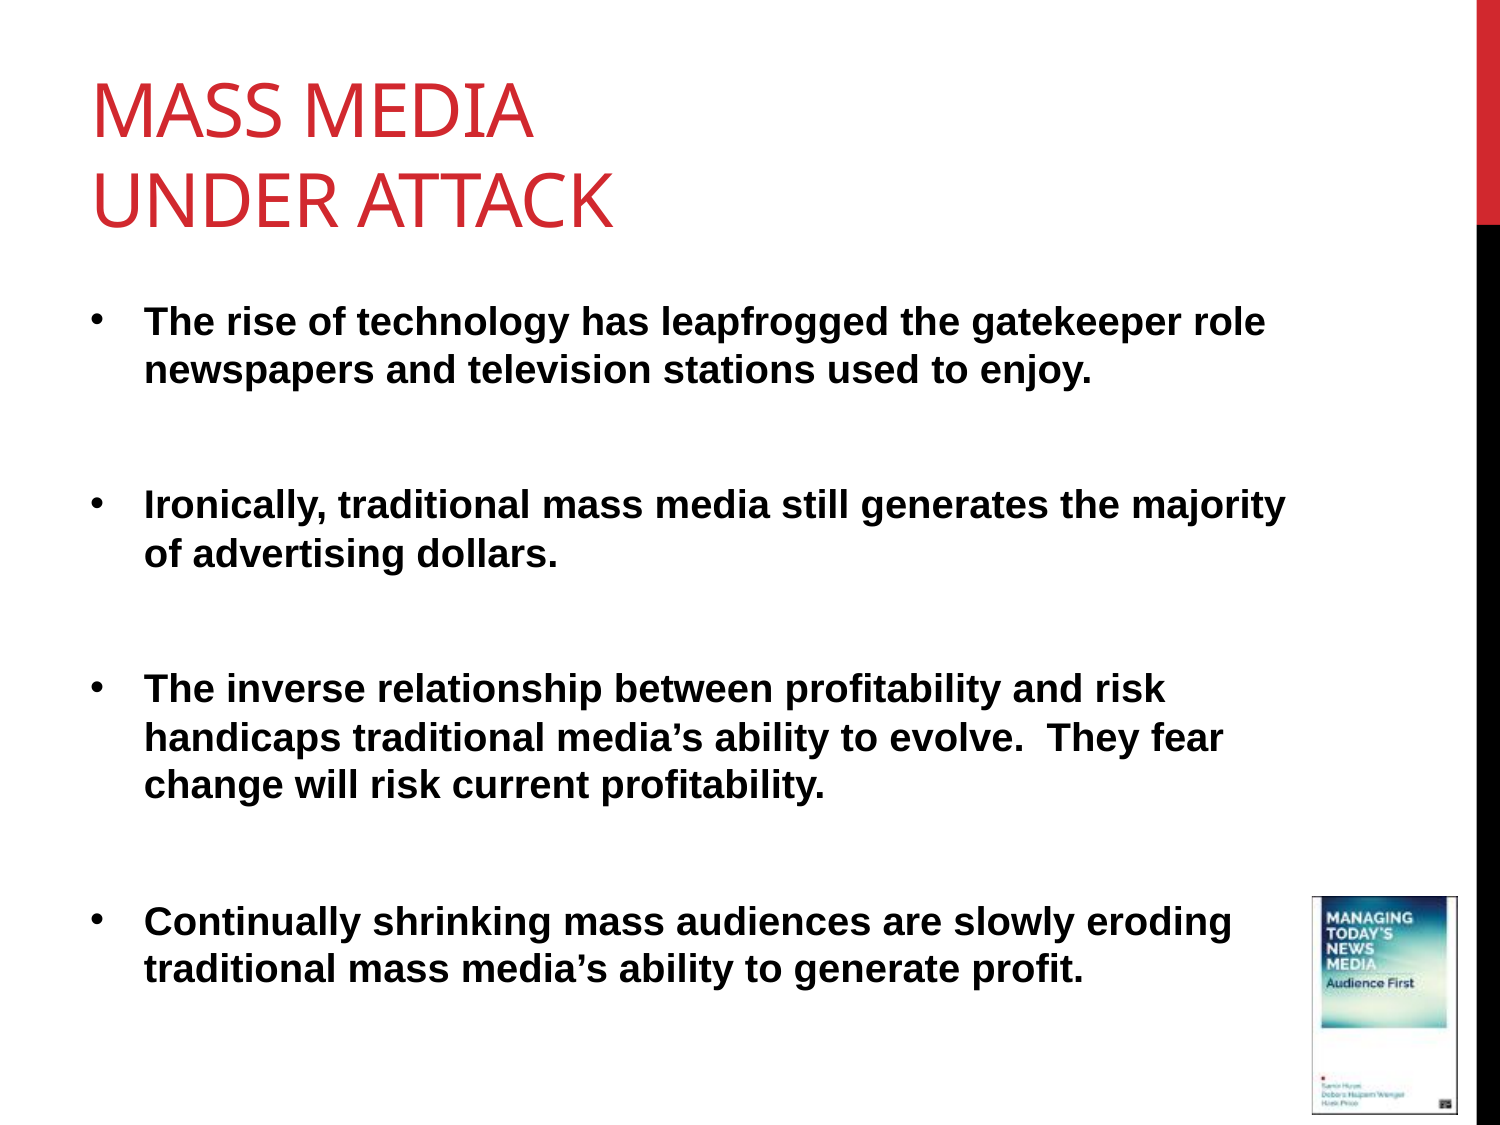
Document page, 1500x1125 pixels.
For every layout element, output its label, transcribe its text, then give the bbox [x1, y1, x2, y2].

picture [1311, 896, 1458, 1115]
list The rise of technology has leapfrogged the gatekeeper role newspapers and television stations used to enjoy. Ironically, traditional mass media still generates the majority of advertising dollars. The inverse relationship between profitability and risk handicaps traditional media’s ability to evolve. They fear change will risk current profitability. Continually shrinking mass audiences are slowly eroding traditional mass media’s ability to generate profit. [75, 287, 1325, 1005]
title Mass media under attack [75, 25, 1025, 250]
